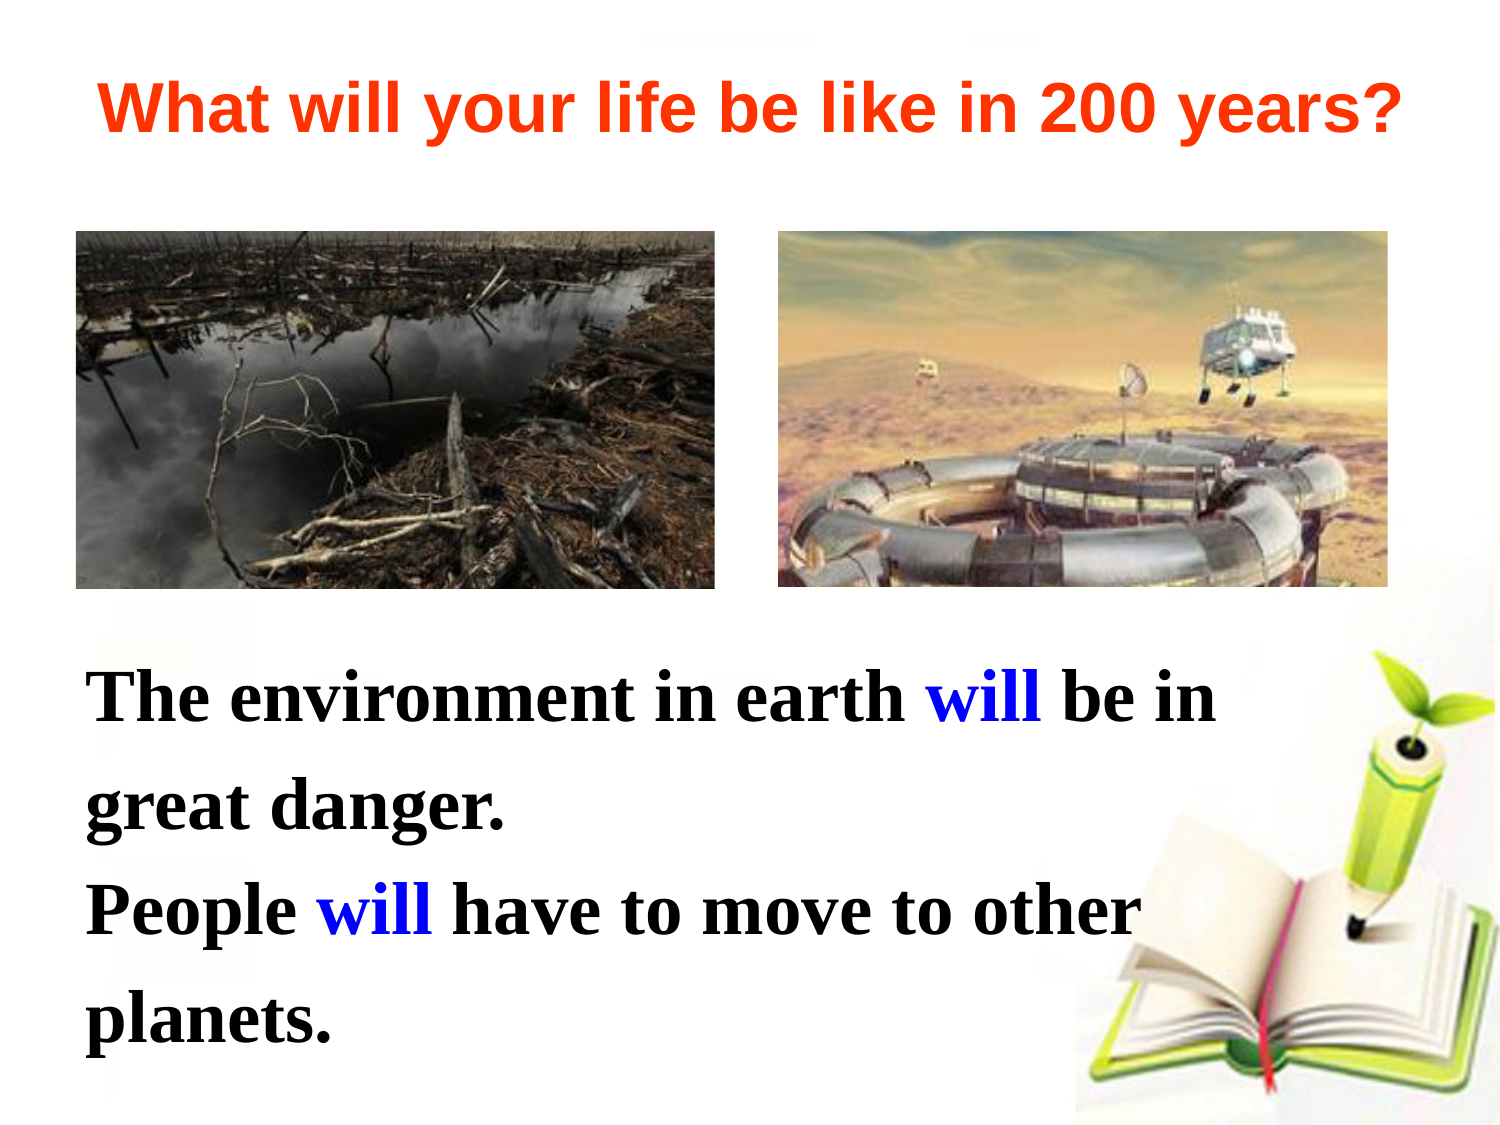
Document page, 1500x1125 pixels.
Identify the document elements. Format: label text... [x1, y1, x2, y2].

text_box The environment in earth will be in great danger. [70, 621, 1353, 853]
picture [0, 0, 1500, 1125]
text_box What will your life be like in 200 years? [82, 54, 1471, 173]
text_box People will have to move to other planets. [70, 853, 1311, 1065]
